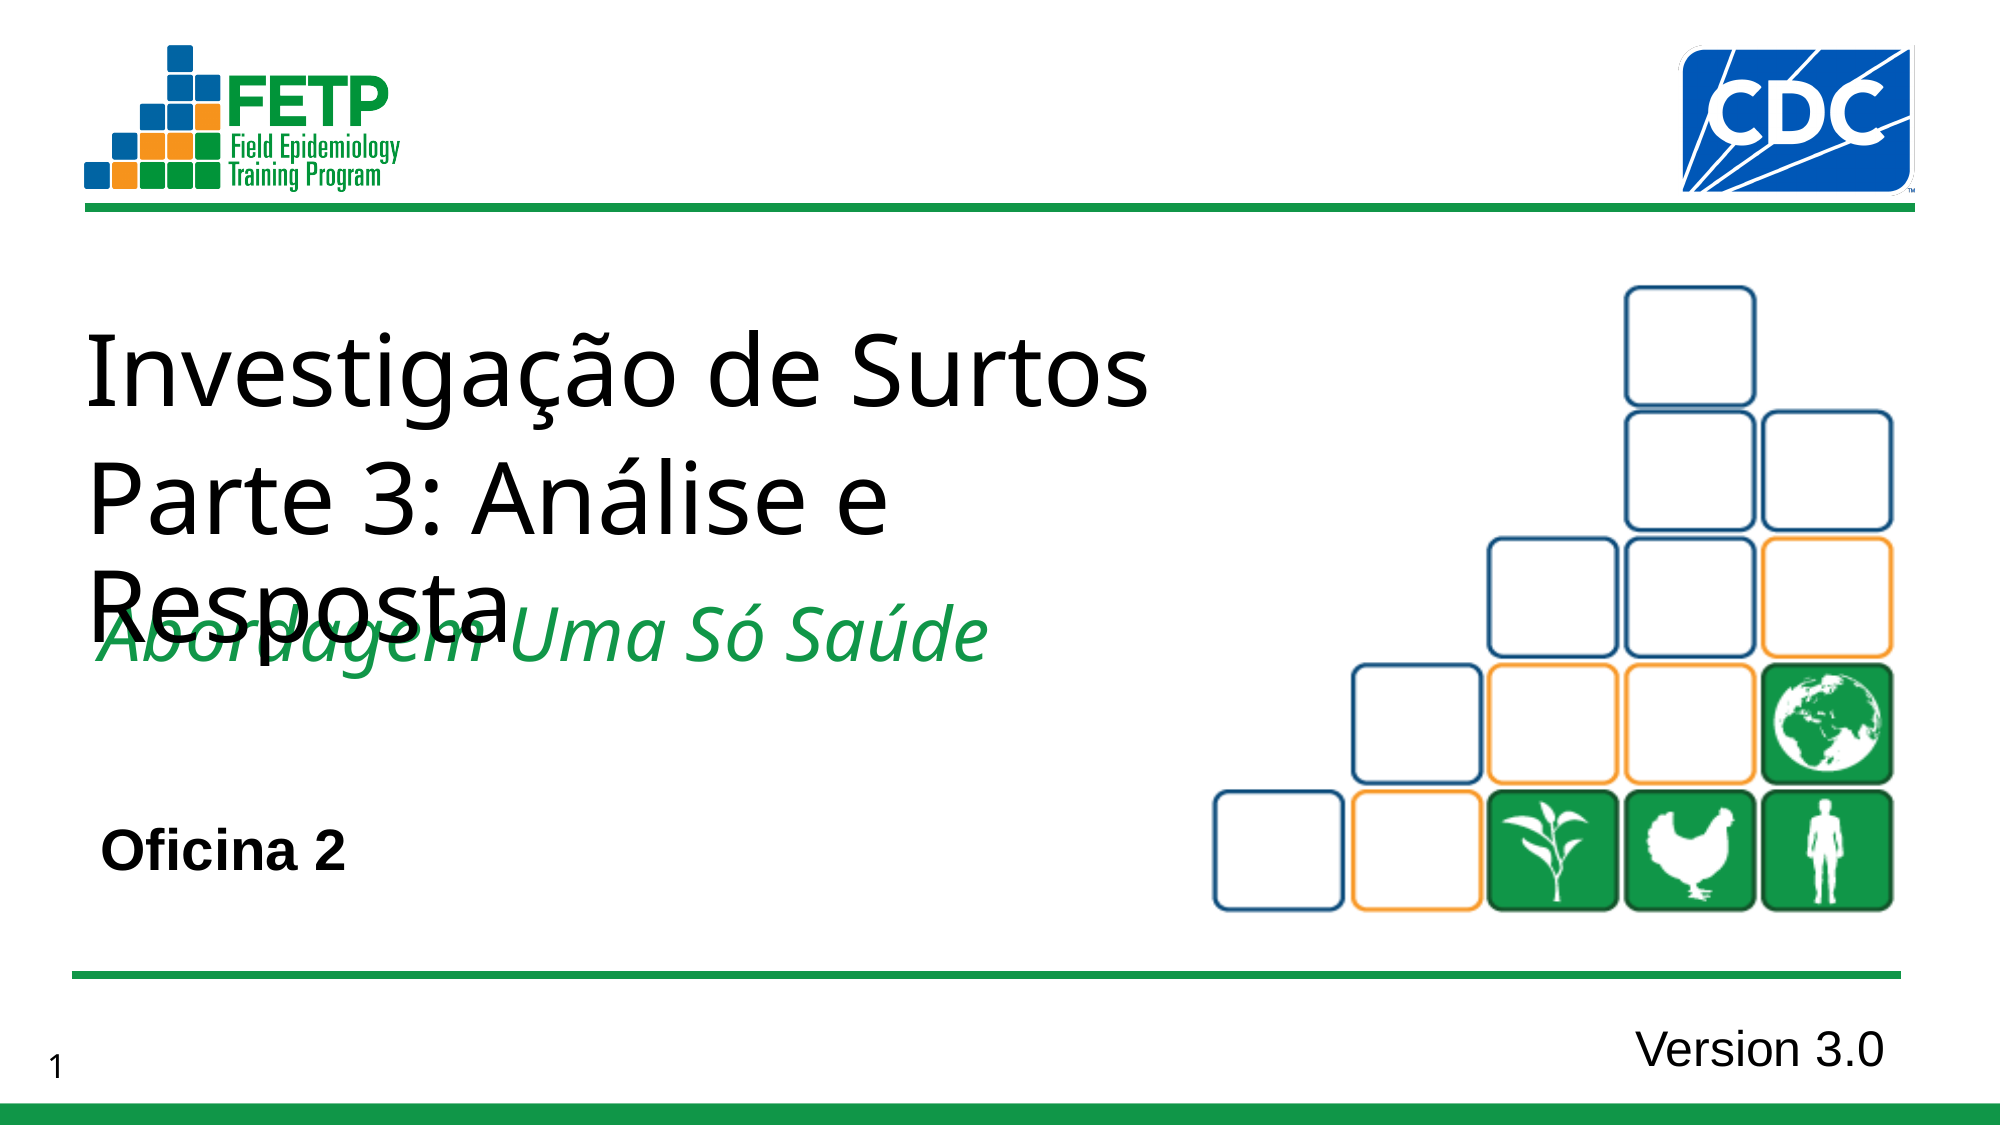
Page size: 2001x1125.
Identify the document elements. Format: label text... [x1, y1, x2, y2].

list Oficina 2 [85, 812, 574, 898]
list Investigação de Surtos Parte 3: Análise e Resposta [85, 312, 1334, 574]
picture [84, 45, 400, 192]
picture [1678, 45, 1915, 196]
picture [1186, 254, 1915, 928]
